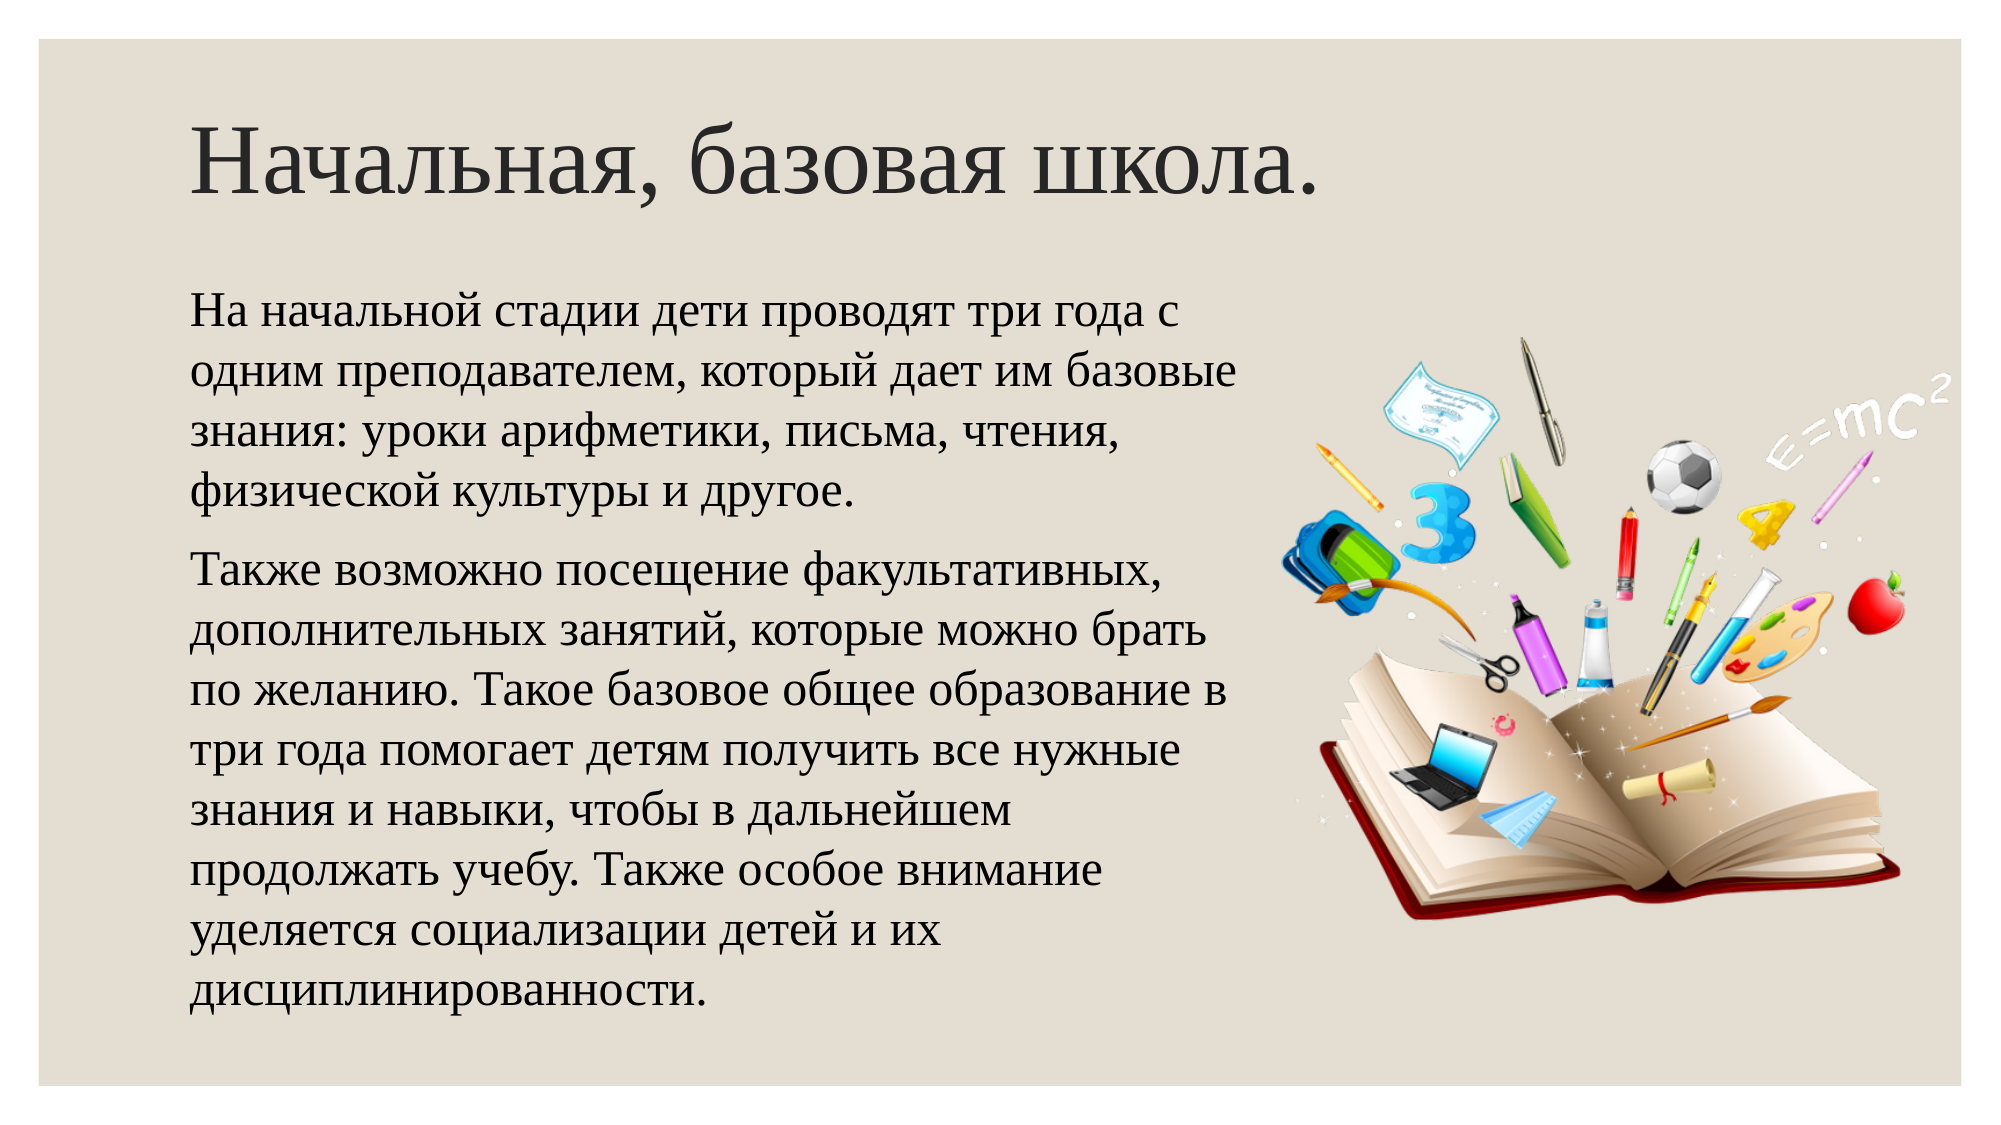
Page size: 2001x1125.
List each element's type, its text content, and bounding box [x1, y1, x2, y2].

title Начальная, базовая школа. [174, 49, 1825, 274]
list На начальной стадии дети проводят три года с одним преподавателем, который дает им базовые знания: уроки арифметики, письма, чтения, физической культуры и другое. Также возможно посещение факультативных, дополнительных занятий, которые можно брать по желанию. Такое базовое общее образование в три года помогает детям получить все нужные знания и навыки, чтобы в дальнейшем продолжать учебу. Также особое внимание уделяется социализации детей и их дисциплинированности. [174, 268, 1271, 1053]
picture [1270, 335, 1966, 925]
